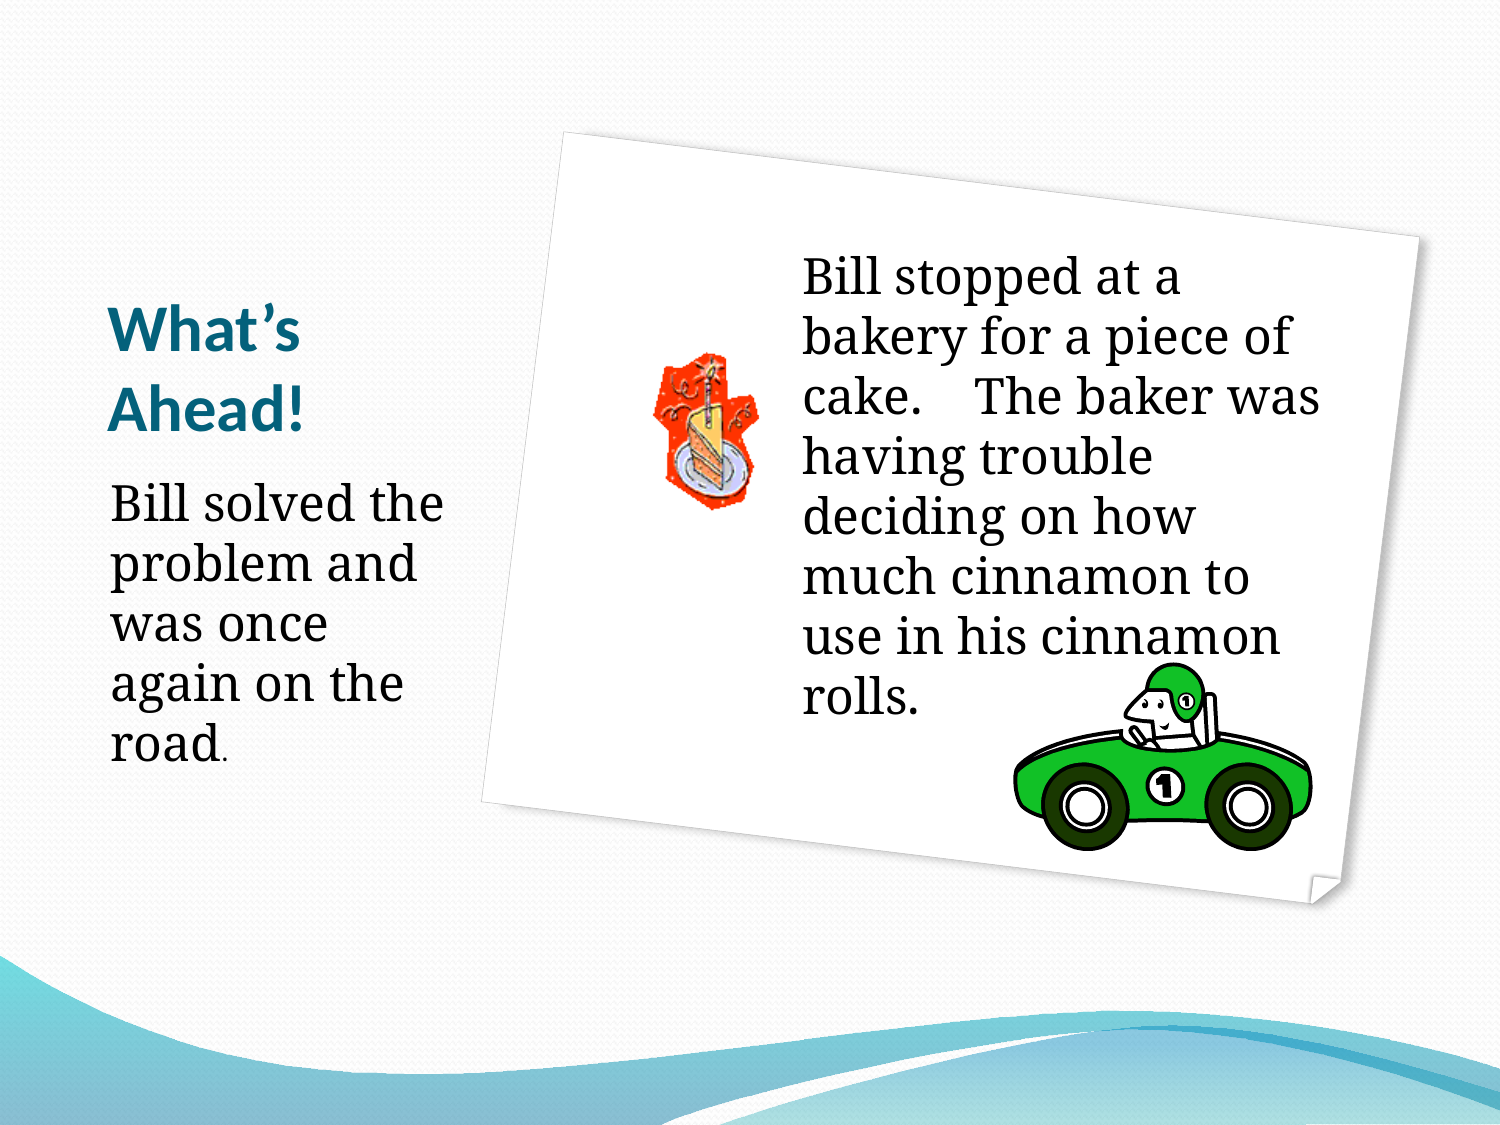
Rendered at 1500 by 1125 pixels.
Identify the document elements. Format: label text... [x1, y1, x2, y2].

picture [649, 349, 762, 515]
title What’s Ahead! [99, 193, 463, 453]
list Bill solved the problem and was once again on the road. [99, 464, 463, 822]
text_box Bill stopped at a bakery for a piece of cake. The baker was having trouble deciding on how much cinnamon to use in his cinnamon rolls. [787, 237, 1338, 733]
picture [1012, 662, 1314, 852]
